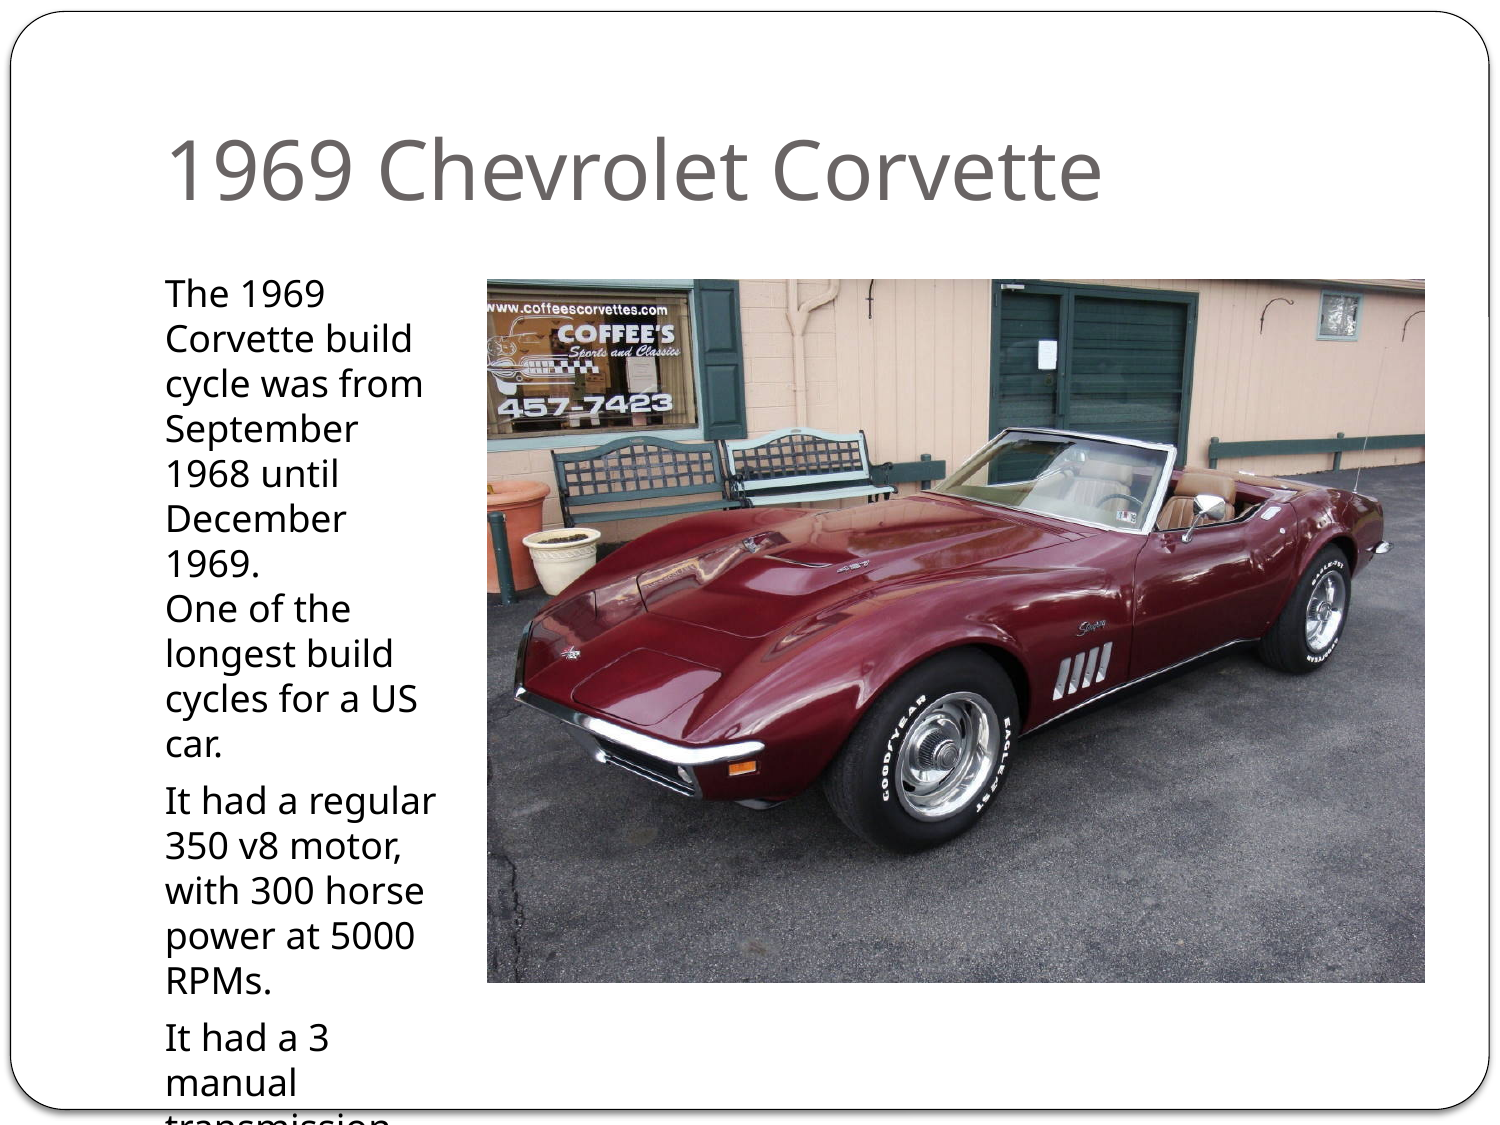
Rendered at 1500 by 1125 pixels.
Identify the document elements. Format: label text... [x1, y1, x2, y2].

title 1969 Chevrolet Corvette [150, 44, 1425, 233]
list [487, 279, 1426, 983]
list The 1969 Corvette build cycle was from September 1968 until December 1969. One of the longest build cycles for a US car. It had a regular 350 v8 motor, with 300 horse power at 5000 RPMs. It had a 3 manual transmission. [150, 262, 463, 1000]
